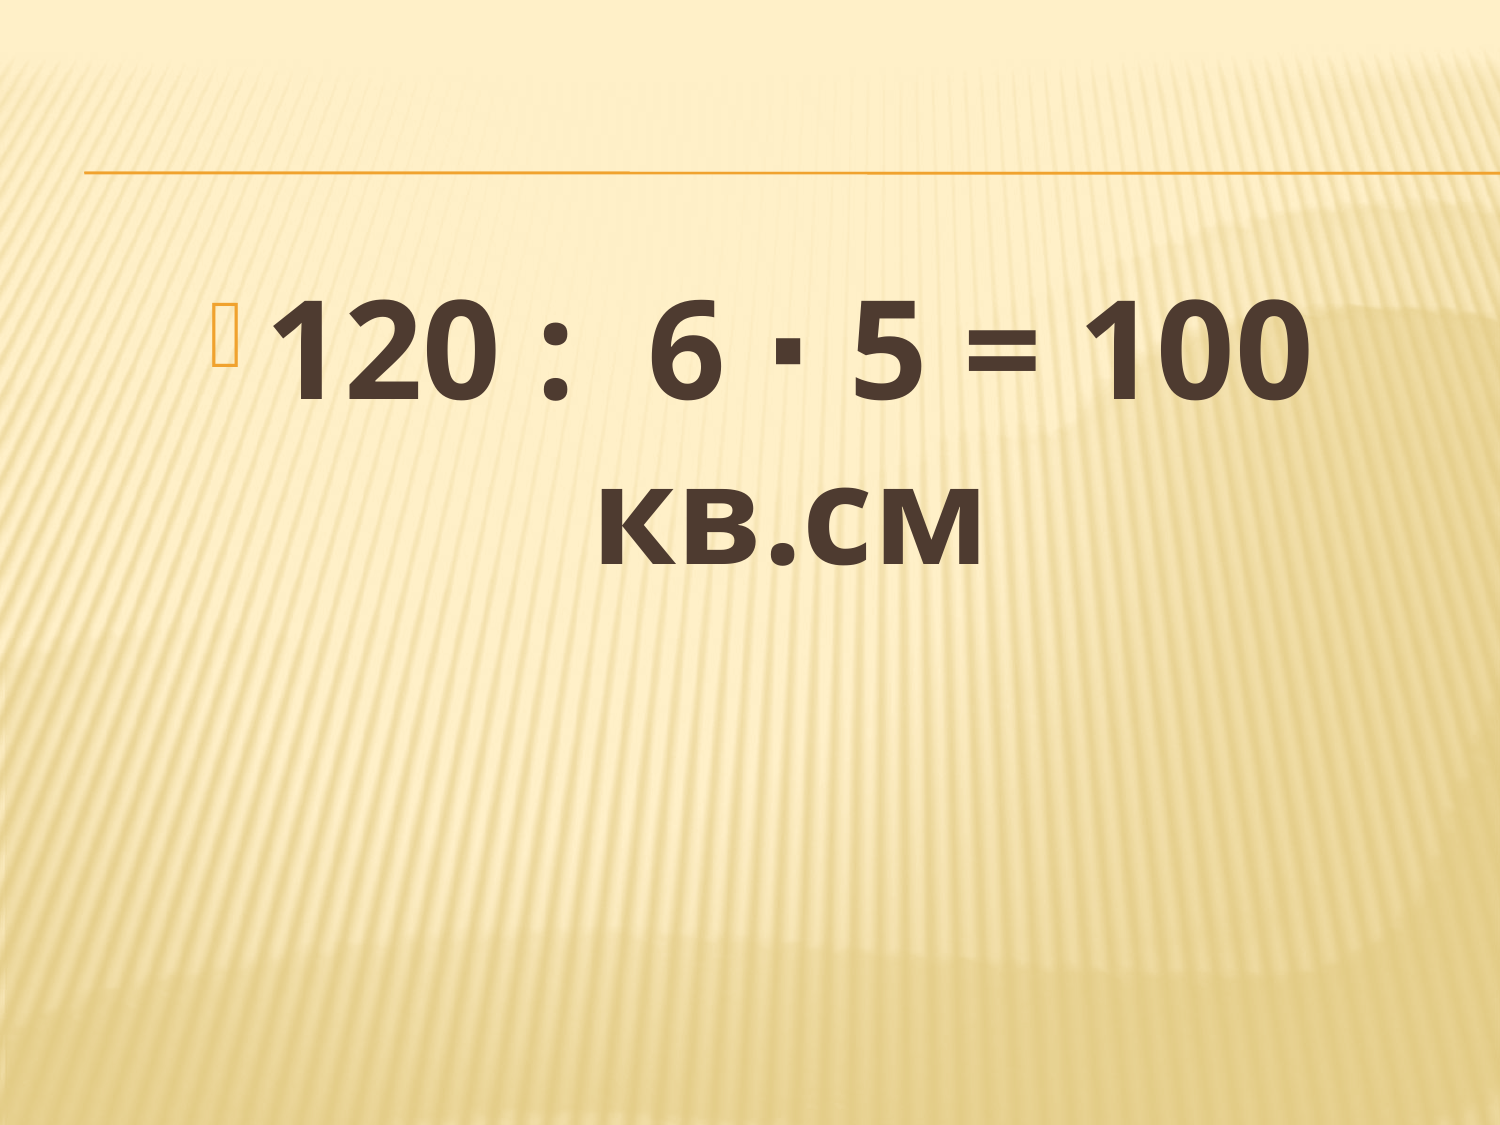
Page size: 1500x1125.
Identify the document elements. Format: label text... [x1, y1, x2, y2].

list 120 : 6 ∙ 5 = 100 кв.см [50, 254, 1475, 998]
